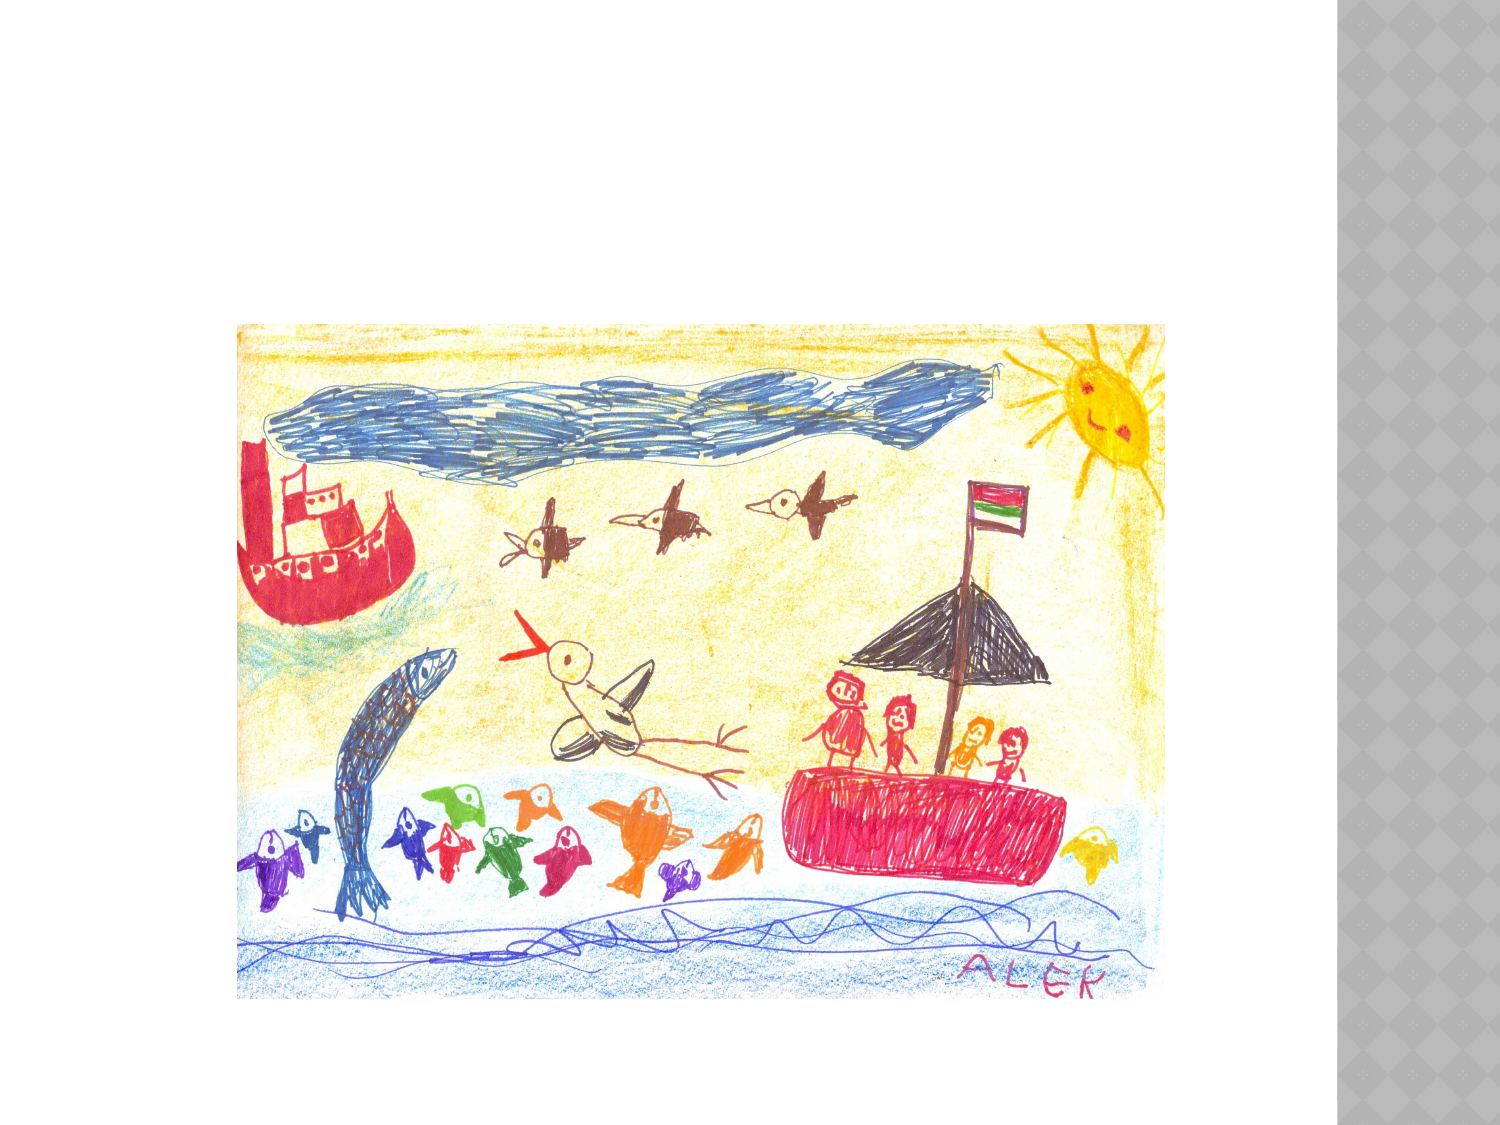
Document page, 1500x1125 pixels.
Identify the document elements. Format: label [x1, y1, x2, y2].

list [237, 324, 1165, 999]
